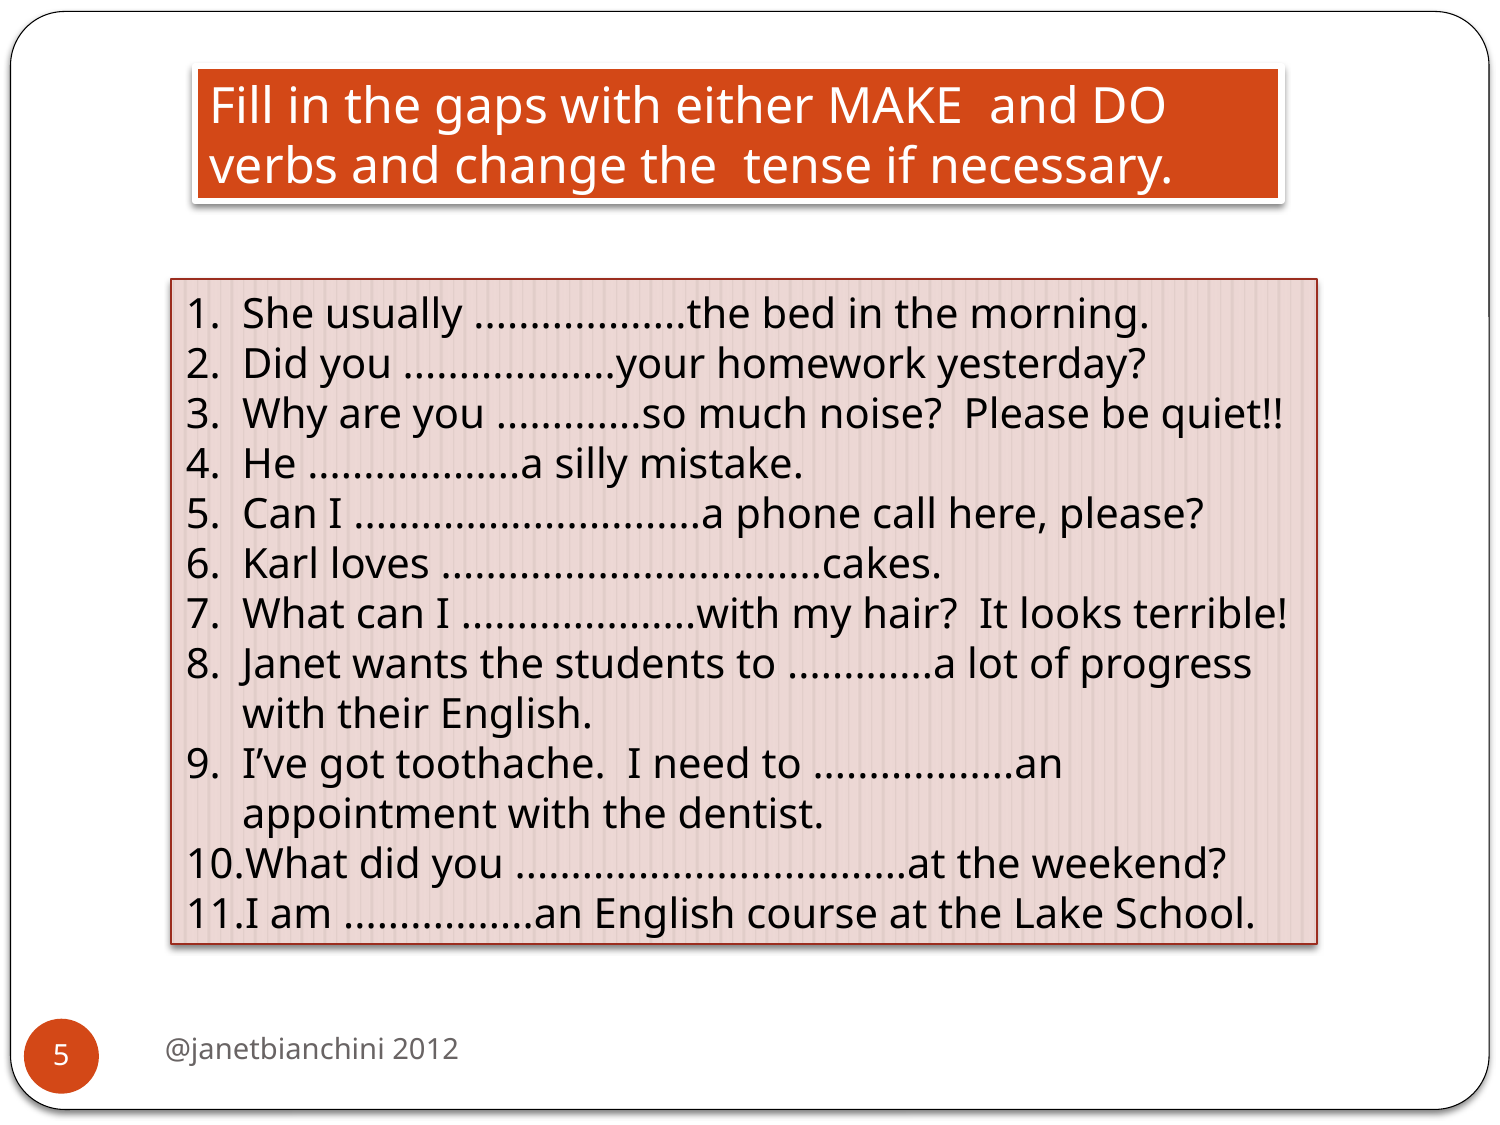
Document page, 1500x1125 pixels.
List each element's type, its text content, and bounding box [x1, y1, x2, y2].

text_box Fill in the gaps with either MAKE and DO verbs and change the tense if necessary. [192, 63, 1285, 204]
slide_number 5 [23, 1018, 99, 1094]
text_box She usually ...................the bed in the morning. Did you ...................your homework yesterday? Why are you .............so much noise? Please be quiet!! He ...................a silly mistake. Can I ...............................a phone call here, please? Karl loves ..................................cakes. What can I .....................with my hair? It looks terrible! Janet wants the students to .............a lot of progress with their English. I’ve got toothache. I need to ..................an appointment with the dentist. What did you ...................................at the weekend? I am .................an English course at the Lake School. [170, 278, 1318, 945]
footer @janetbianchini 2012 [150, 1012, 800, 1088]
